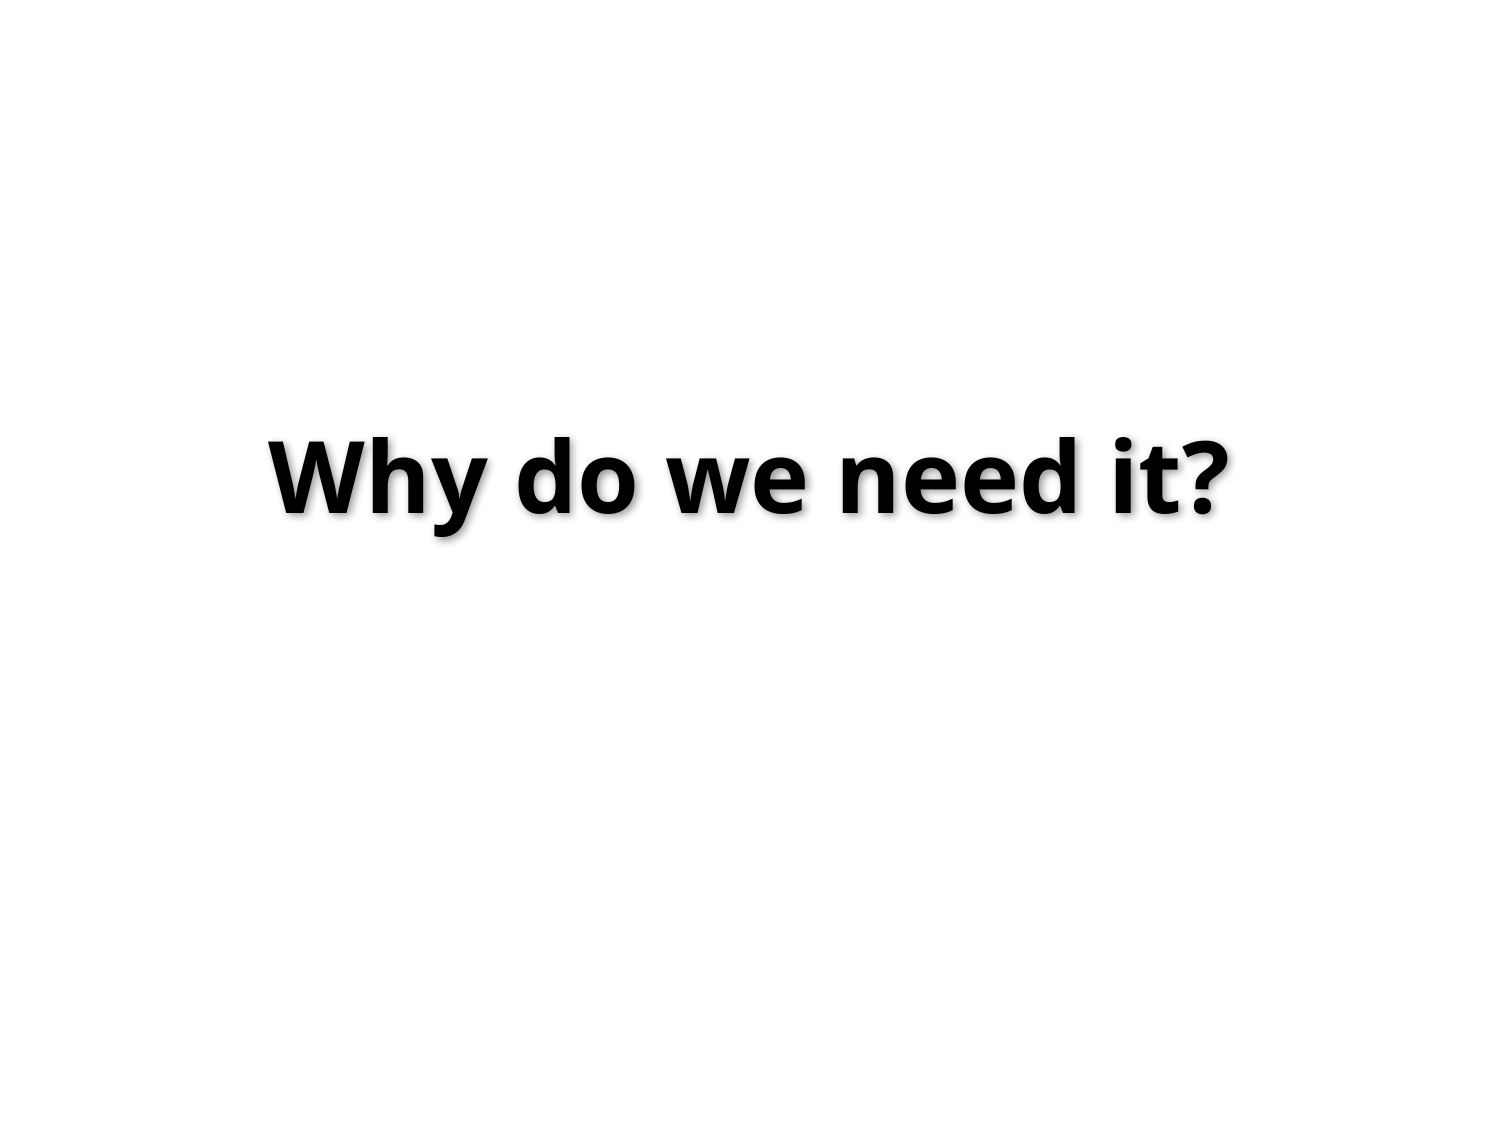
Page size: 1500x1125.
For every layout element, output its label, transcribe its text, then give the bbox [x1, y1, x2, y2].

text_box Why do we need it? [0, 349, 1500, 598]
